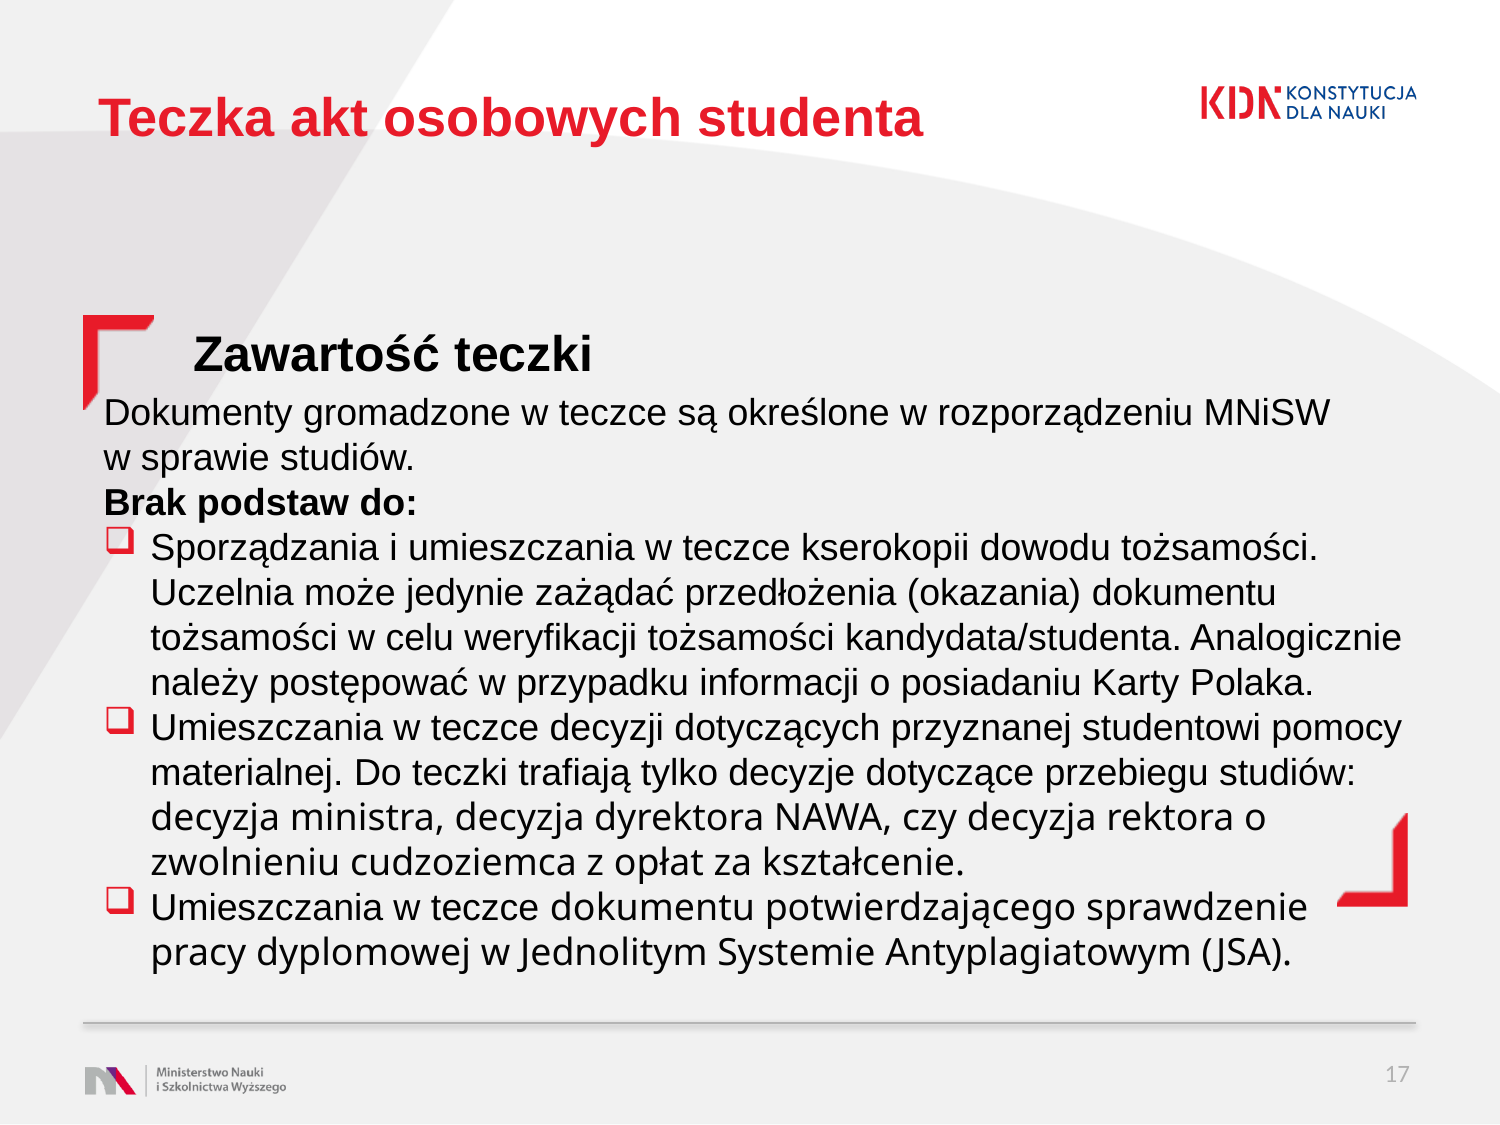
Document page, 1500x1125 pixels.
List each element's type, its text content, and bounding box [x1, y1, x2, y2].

text_box Zawartość teczki [178, 314, 1352, 390]
picture [0, 0, 1500, 1125]
slide_number 17 [1074, 1042, 1425, 1103]
title Teczka akt osobowych studenta [83, 74, 1170, 143]
list Dokumenty gromadzone w teczce są określone w rozporządzeniu MNiSW w sprawie studiów. Brak podstaw do: Sporządzania i umieszczania w teczce kserokopii dowodu tożsamości. Uczelnia może jedynie zażądać przedłożenia (okazania) dokumentu tożsamości w celu weryfikacji tożsamości kandydata/studenta. Analogicznie należy postępować w przypadku informacji o posiadaniu Karty Polaka. Umieszczania w teczce decyzji dotyczących przyznanej studentowi pomocy materialnej. Do teczki trafiają tylko decyzje dotyczące przebiegu studiów: decyzja ministra, decyzja dyrektora NAWA, czy decyzja rektora o zwolnieniu cudzoziemca z opłat za kształcenie. Umieszczania w teczce dokumentu potwierdzającego sprawdzenie pracy dyplomowej w Jednolitym Systemie Antyplagiatowym (JSA). [88, 380, 1424, 998]
